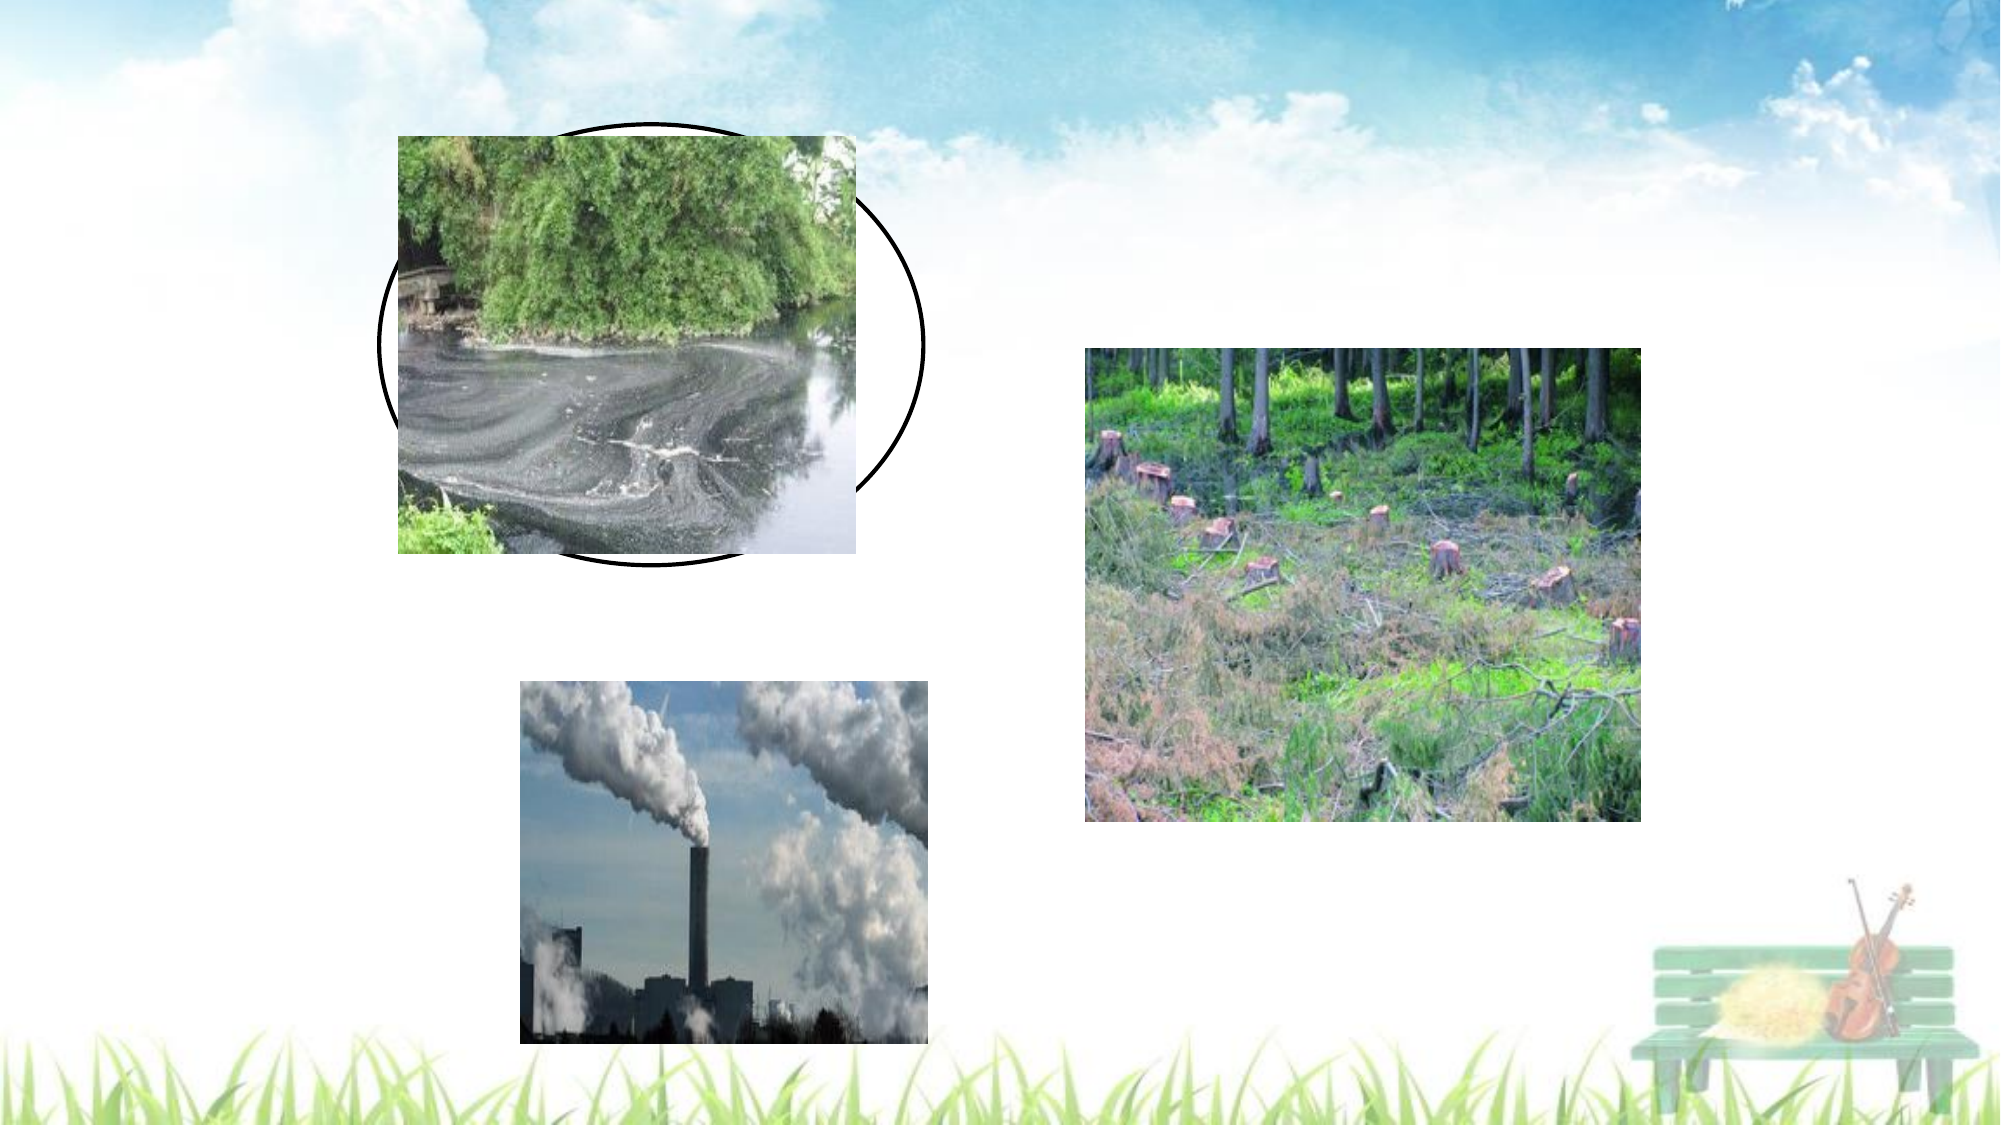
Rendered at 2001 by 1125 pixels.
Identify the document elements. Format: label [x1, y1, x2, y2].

text_box [861, 204, 924, 486]
text_box [571, 124, 732, 134]
text_box [604, 562, 698, 566]
picture [0, 0, 2001, 1125]
text_box [379, 275, 393, 415]
